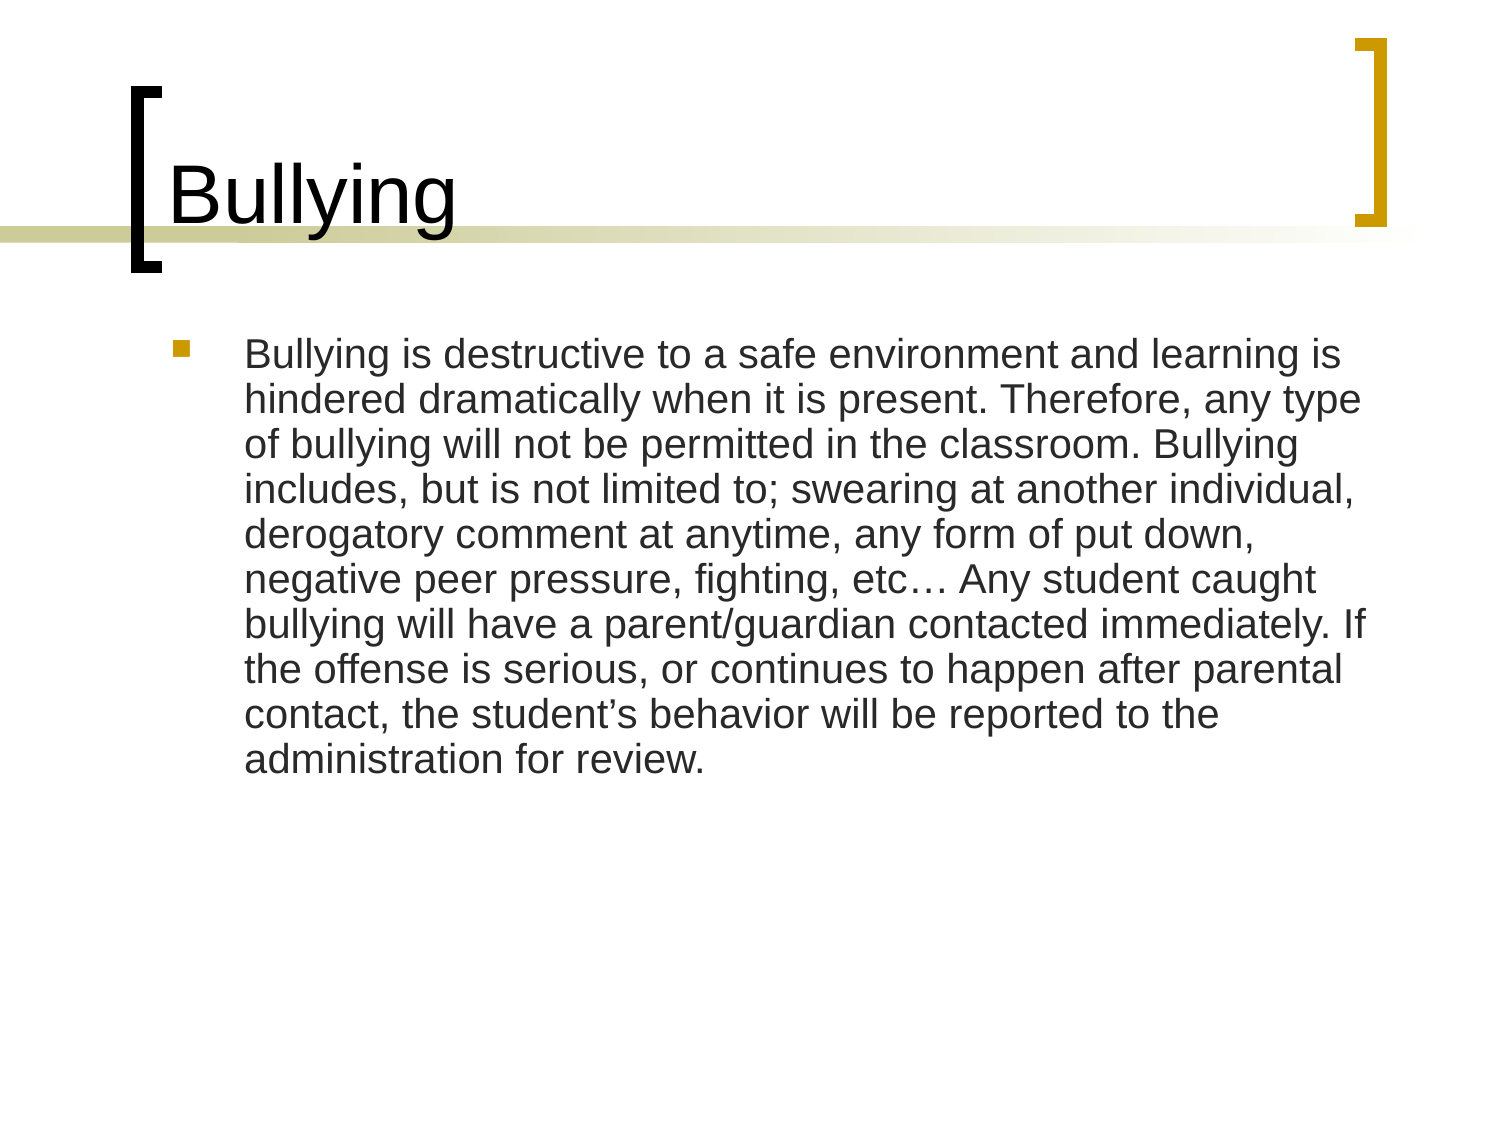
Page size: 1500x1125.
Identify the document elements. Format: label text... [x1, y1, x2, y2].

list Bullying is destructive to a safe environment and learning is hindered dramatically when it is present. Therefore, any type of bullying will not be permitted in the classroom. Bullying includes, but is not limited to; swearing at another individual, derogatory comment at anytime, any form of put down, negative peer pressure, fighting, etc… Any student caught bullying will have a parent/guardian contacted immediately. If the offense is serious, or continues to happen after parental contact, the student’s behavior will be reported to the administration for review. [155, 324, 1413, 1001]
title Bullying [152, 15, 1328, 248]
